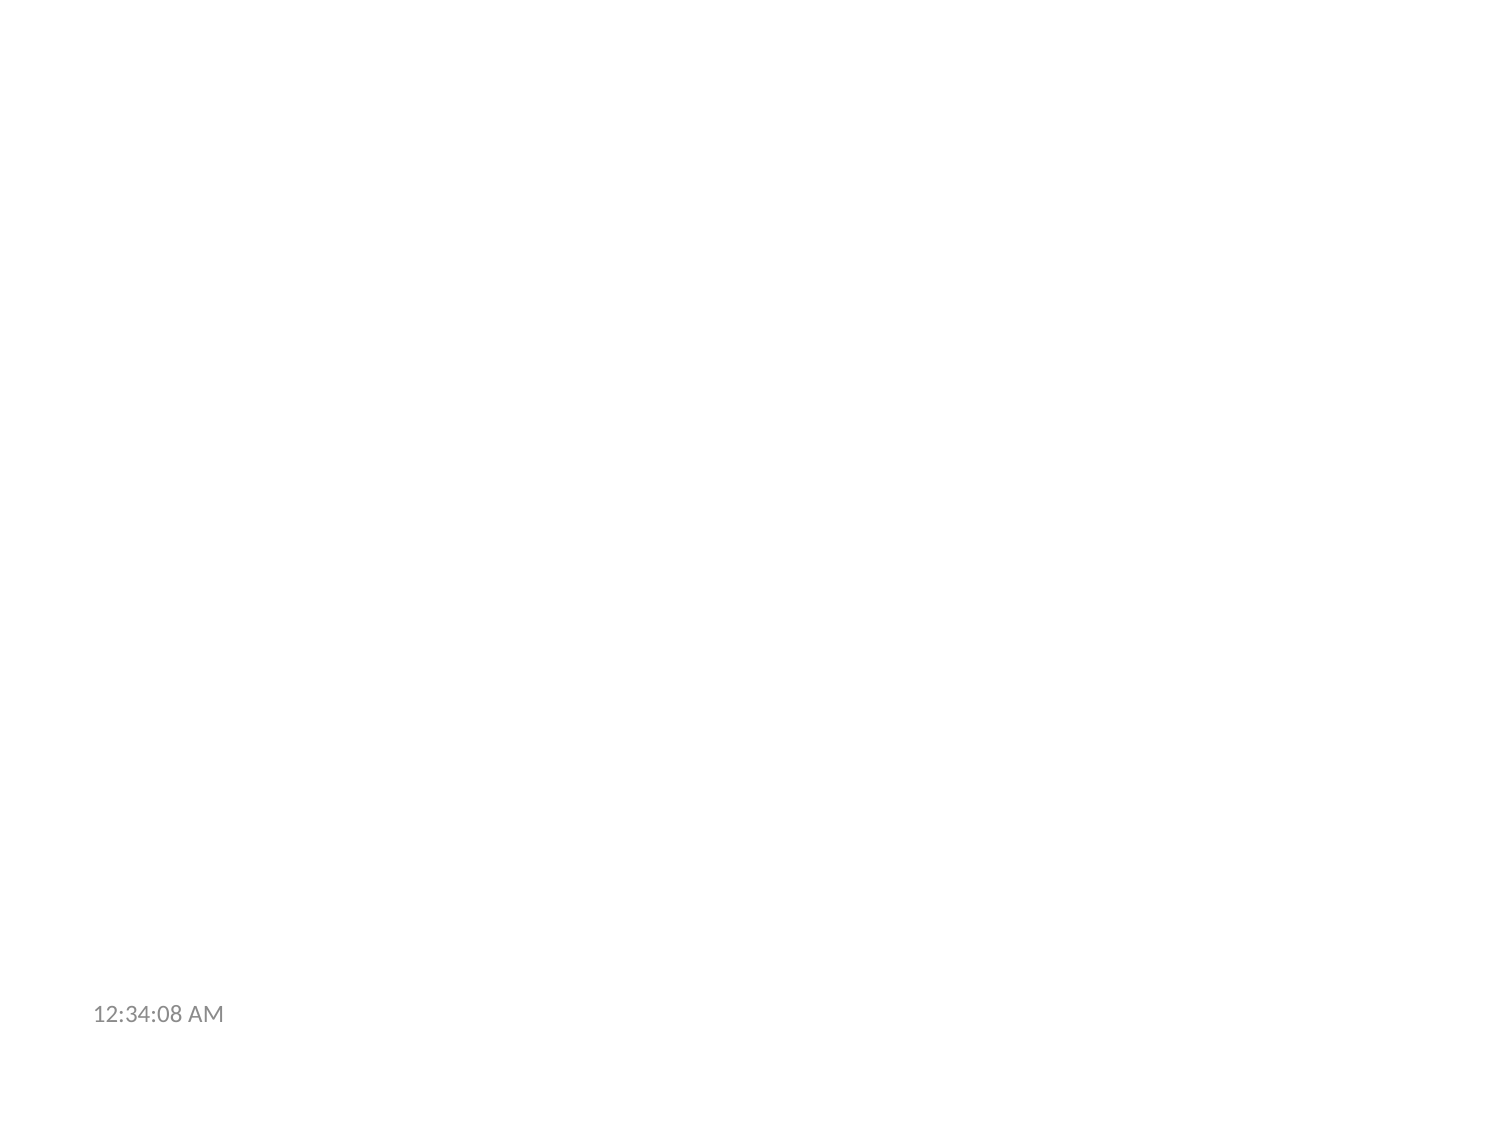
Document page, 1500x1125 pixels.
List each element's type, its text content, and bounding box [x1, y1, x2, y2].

text_box 3:35:09 PM [77, 982, 428, 1043]
